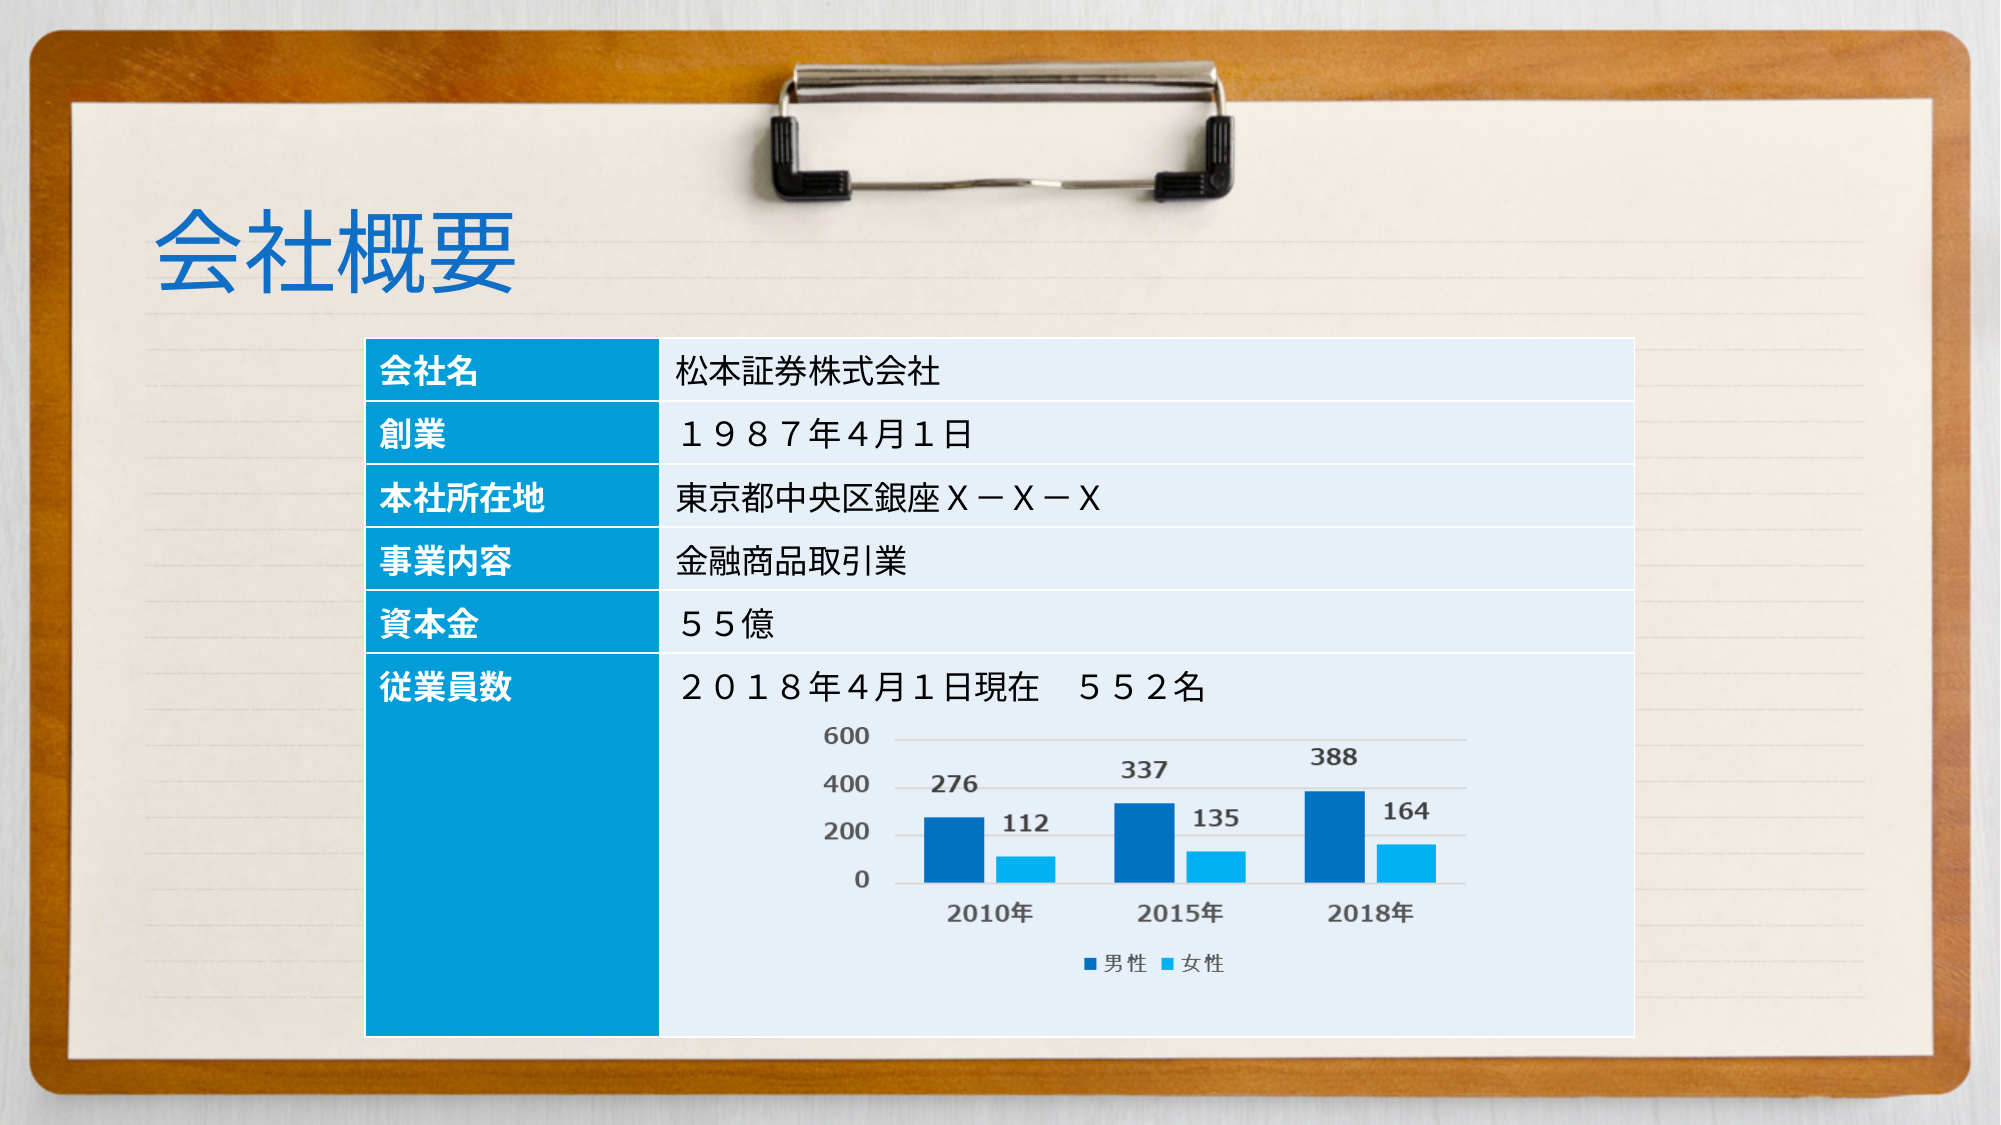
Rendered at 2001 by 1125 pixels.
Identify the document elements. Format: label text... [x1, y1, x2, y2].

table_cell ５５億 [661, 591, 1634, 652]
table_cell 創業 [366, 402, 659, 463]
title 会社概要 [137, 147, 1863, 366]
table_header 松本証券株式会社 [661, 339, 1634, 400]
picture [0, 0, 2001, 1125]
table_header 会社名 [366, 339, 659, 400]
table_cell 東京都中央区銀座Ｘ－Ｘ－Ｘ [661, 465, 1634, 526]
table_cell ２０１８年４月１日現在 ５５２名 [661, 654, 1634, 1036]
table_cell 資本金 [366, 591, 659, 652]
table_cell 金融商品取引業 [661, 528, 1634, 589]
table_cell 事業内容 [366, 528, 659, 589]
table_cell １９８７年４月１日 [661, 402, 1634, 463]
table_cell 従業員数 [366, 654, 659, 1036]
table_cell 本社所在地 [366, 465, 659, 526]
